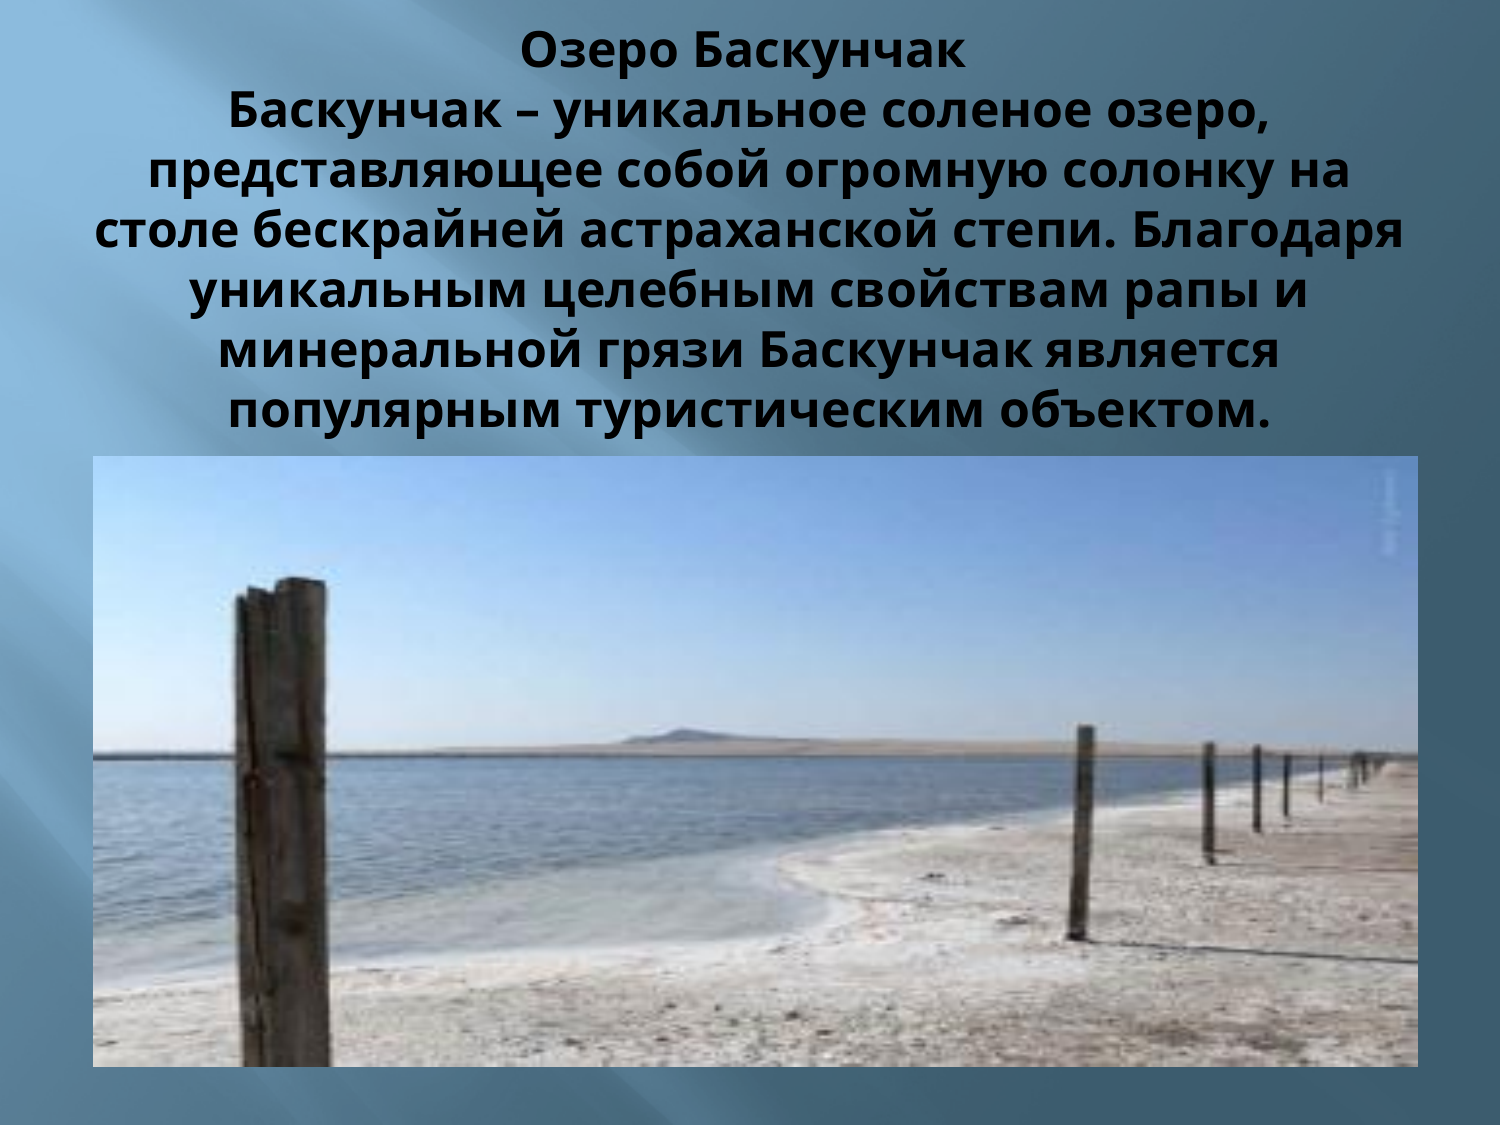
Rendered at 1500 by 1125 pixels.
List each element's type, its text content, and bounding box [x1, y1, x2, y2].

title Озеро Баскунчак Баскунчак – уникальное соленое озеро, представляющее собой огромную солонку на столе бескрайней астраханской степи. Благодаря уникальным целебным свойствам рапы и минеральной грязи Баскунчак является популярным туристическим объектом. [75, 45, 1425, 411]
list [93, 456, 1419, 1067]
